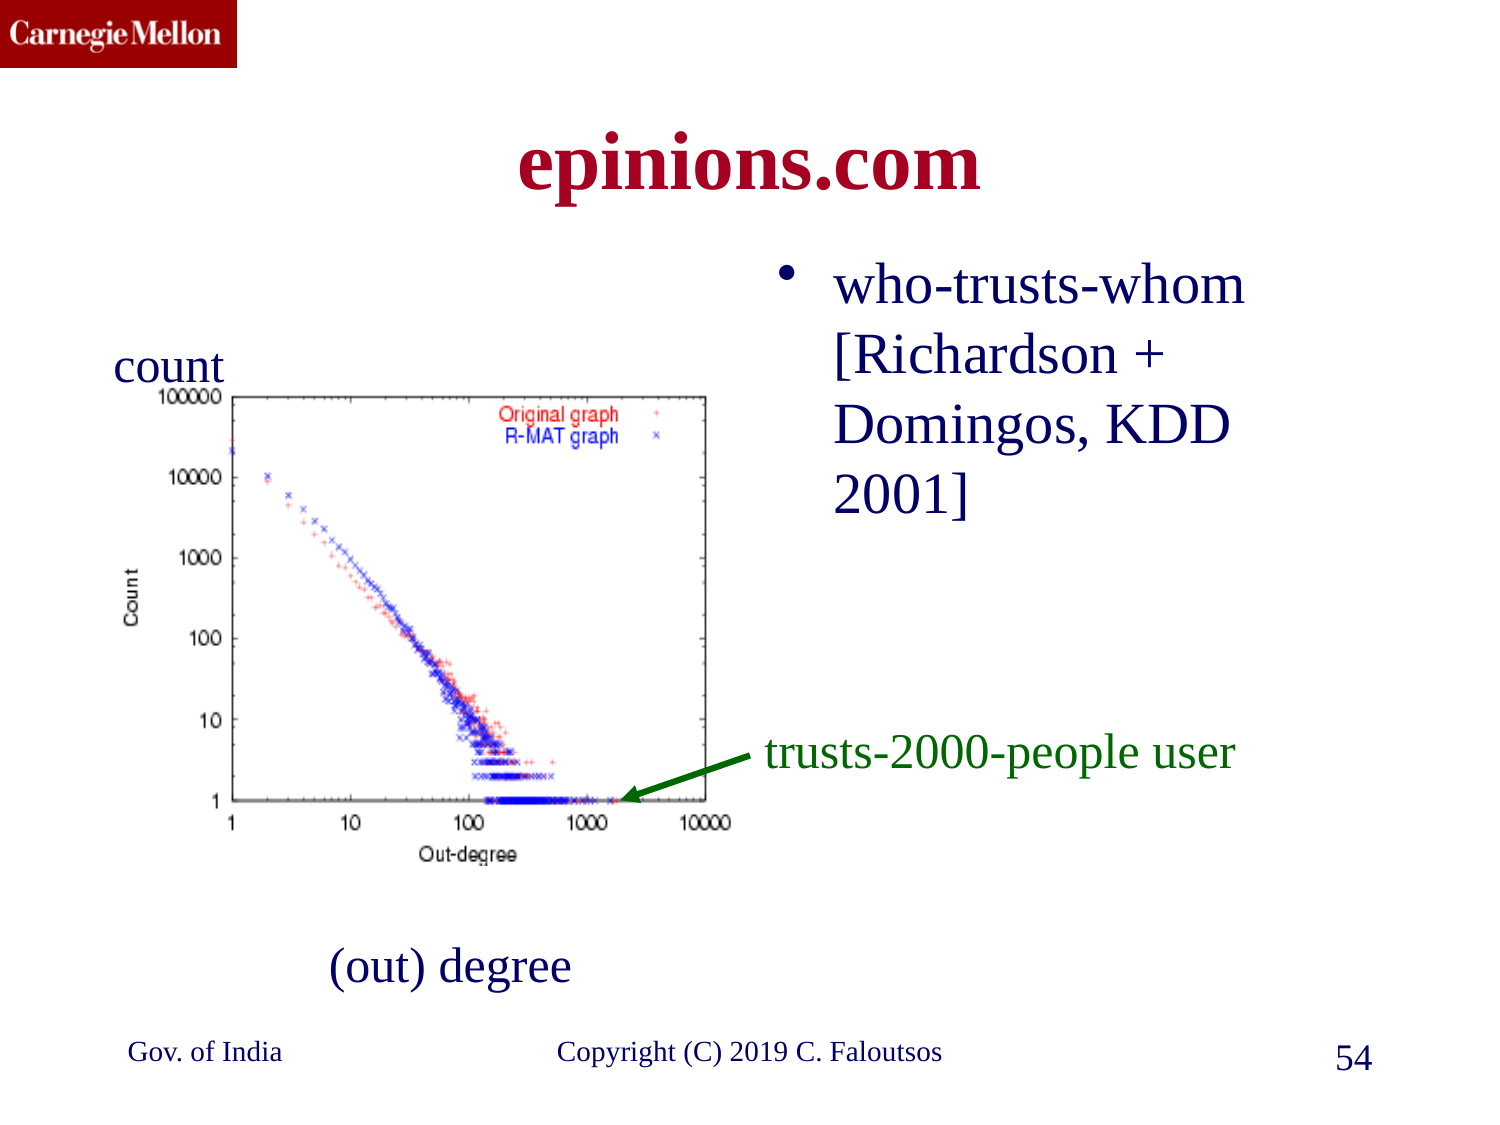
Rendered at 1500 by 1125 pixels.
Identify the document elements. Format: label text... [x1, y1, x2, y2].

text_box trusts-2000-people user [749, 711, 1251, 786]
picture [0, 0, 237, 68]
text_box count [98, 325, 240, 400]
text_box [112, 371, 738, 867]
slide_number 54 [1074, 1024, 1388, 1101]
title epinions.com [112, 99, 1388, 213]
slide_number Gov. of India [112, 1024, 426, 1101]
text_box (out) degree [313, 925, 587, 1000]
footer Copyright (C) 2019 C. Faloutsos [512, 1024, 988, 1101]
list who-trusts-whom [Richardson + Domingos, KDD 2001] [762, 237, 1388, 1001]
